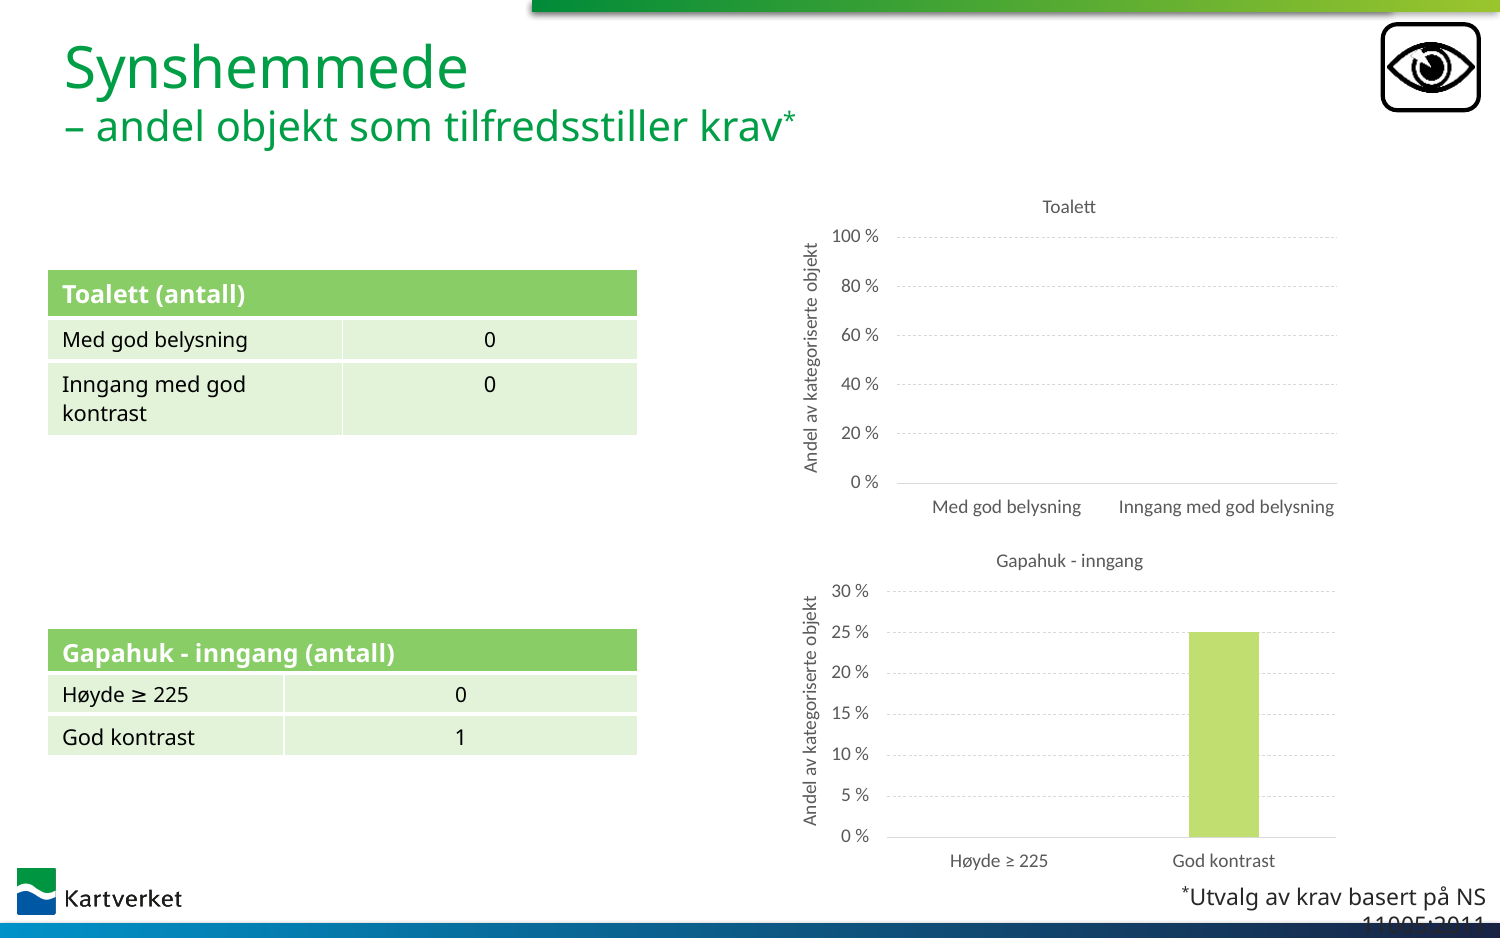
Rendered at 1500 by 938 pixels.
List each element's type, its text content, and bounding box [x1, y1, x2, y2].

table_header Toalett (antall) [48, 270, 637, 316]
picture [791, 187, 1348, 526]
text_box *Utvalg av krav basert på NS 11005:2011 [1068, 873, 1500, 938]
table_cell Med god belysning [48, 320, 342, 359]
table_cell 0 [343, 320, 637, 359]
table_header Gapahuk - inngang (antall) [48, 629, 637, 671]
text_box Synshemmede – andel objekt som tilfredsstiller krav* [49, 24, 1431, 158]
table_cell 0 [285, 675, 637, 712]
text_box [1382, 24, 1480, 111]
table_cell 1 [285, 716, 637, 755]
table_cell Inngang med god kontrast [48, 363, 342, 435]
table_cell Høyde ≥ 225 [48, 675, 283, 712]
table_cell 0 [343, 363, 637, 435]
table_cell God kontrast [48, 716, 283, 755]
picture [791, 541, 1348, 880]
